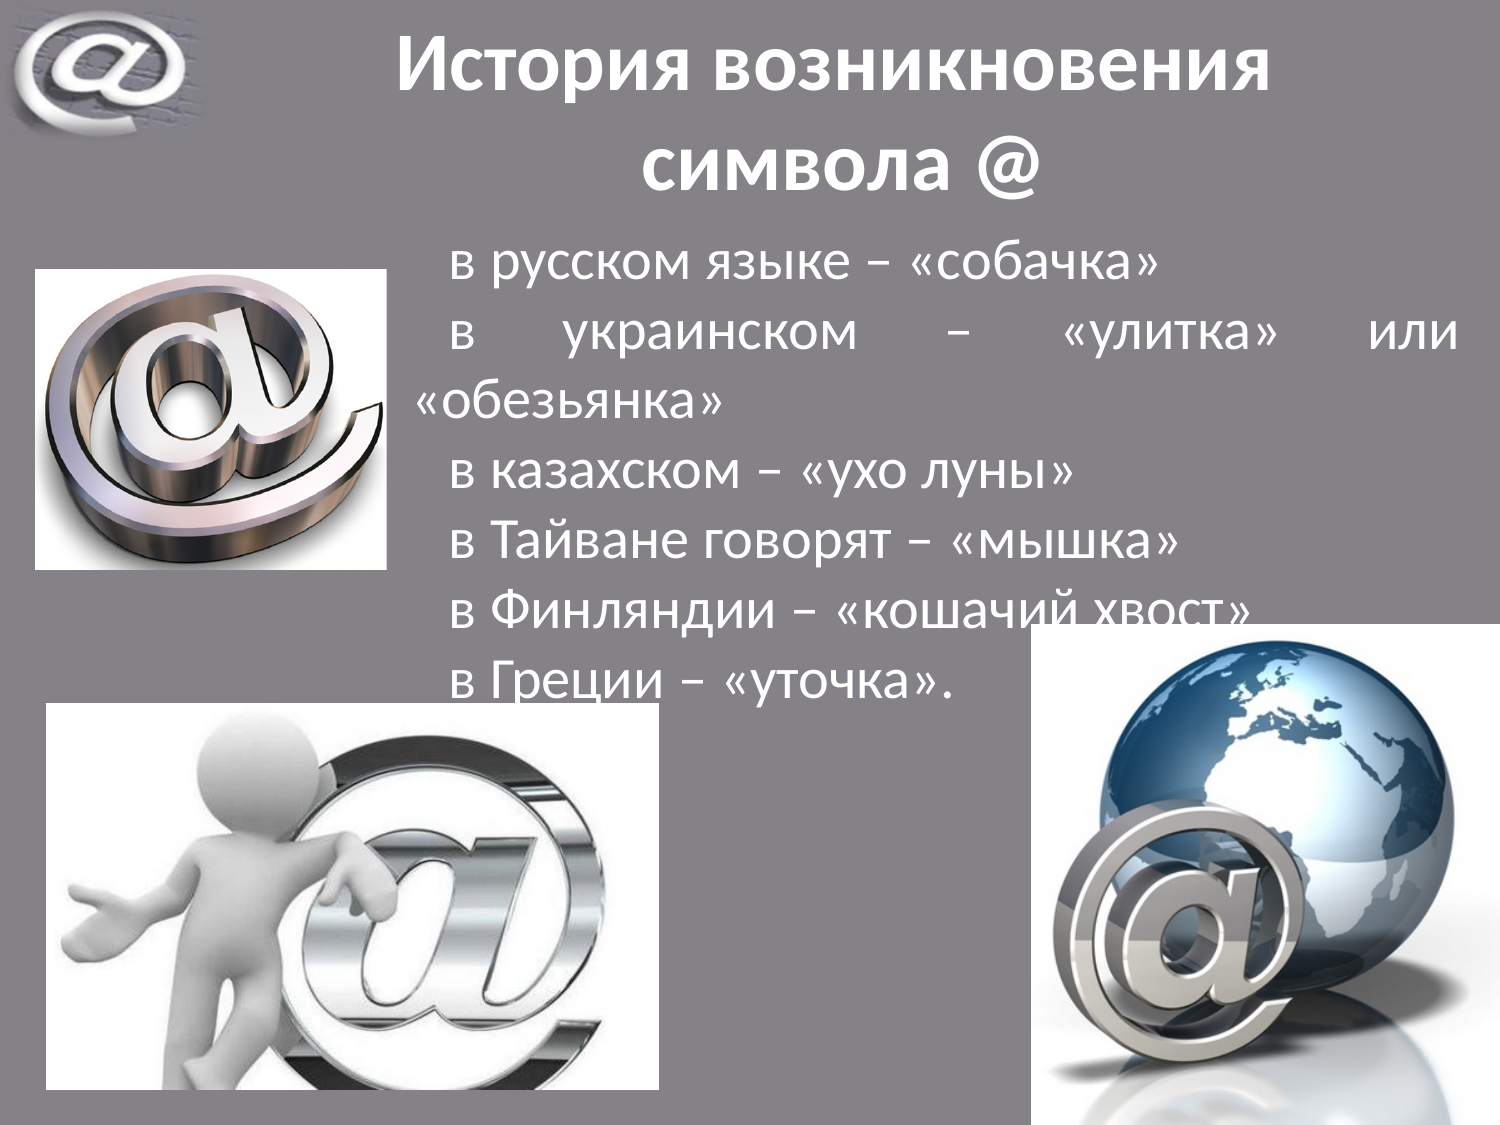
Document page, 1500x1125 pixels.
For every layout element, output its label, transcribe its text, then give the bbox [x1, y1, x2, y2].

picture [46, 702, 659, 1090]
text_box в русском языке – «собачка» в украинском – «улитка» или «обезьянка» в казахском – «ухо луны» в Тайване говорят – «мышка» в Финляндии – «кошачий хвост» в Греции – «уточка». [396, 248, 1476, 684]
text_box История возникновения символа @ [187, 0, 1500, 215]
picture [0, 0, 212, 144]
picture [34, 269, 387, 570]
picture [1031, 624, 1500, 1125]
